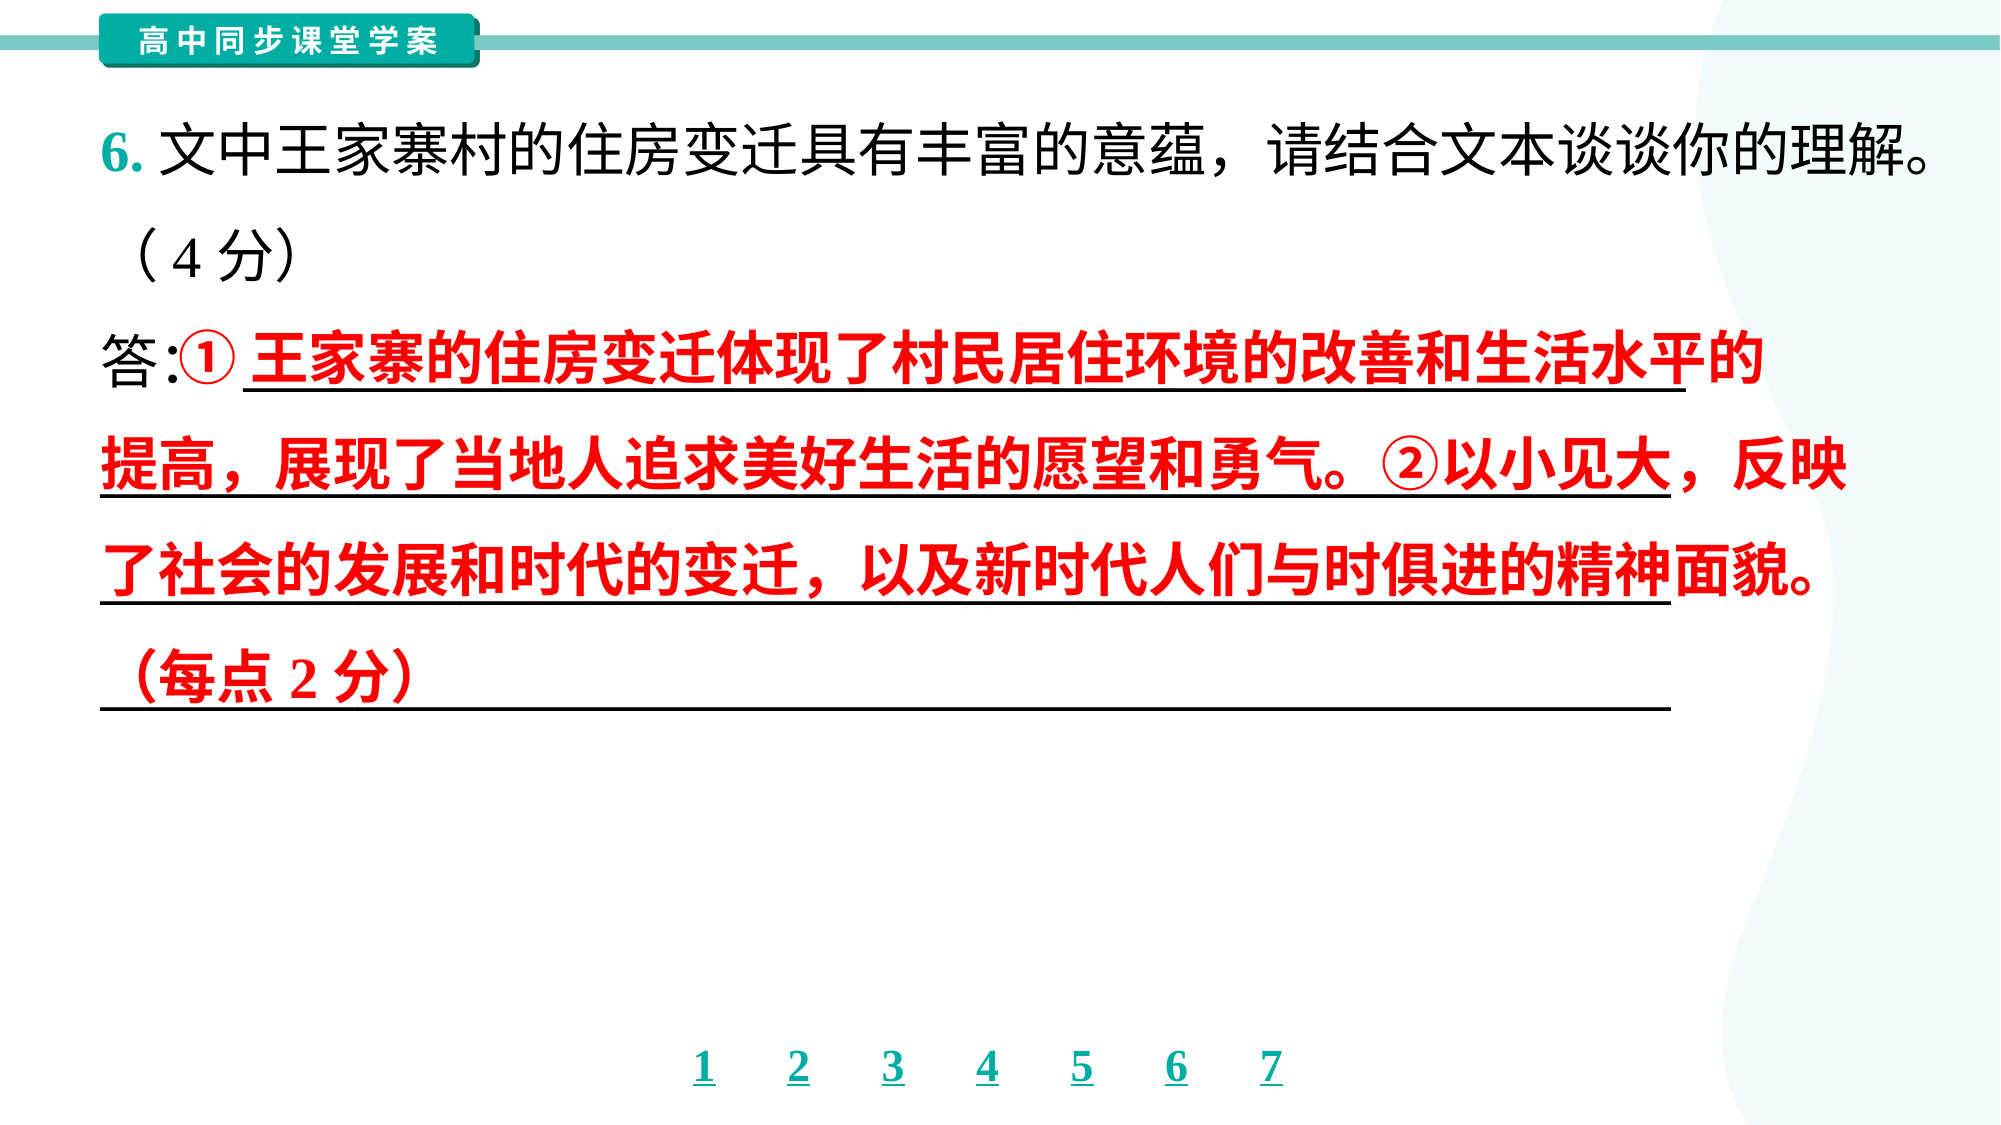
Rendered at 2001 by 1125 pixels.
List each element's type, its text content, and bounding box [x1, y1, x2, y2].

picture [0, 0, 2000, 1125]
text_box ①王家寨的住房变迁体现了村民居住环境的改善和生活水平的 提高，展现了当地人追求美好生活的愿望和勇气。②以小见大，反映 了社会的发展和时代的变迁，以及新时代人们与时俱进的精神面貌。 （每点2分） [100, 284, 1899, 710]
text_box 6.文中王家寨村的住房变迁具有丰富的意蕴，请结合文本谈谈你的理解。 （4分） 答： ________________________________________________________ _____________________________________________________________ _____________________________________________________________ _____________________________________________________________ [100, 710, 1899, 715]
text_box 6.文中王家寨村的住房变迁具有丰富的意蕴，请结合文本谈谈你的理解。 （4分） 答： ________________________________________________________ _____________________________________________________________ _____________________________________________________________ _____________________________________________________________ [100, 76, 1899, 284]
